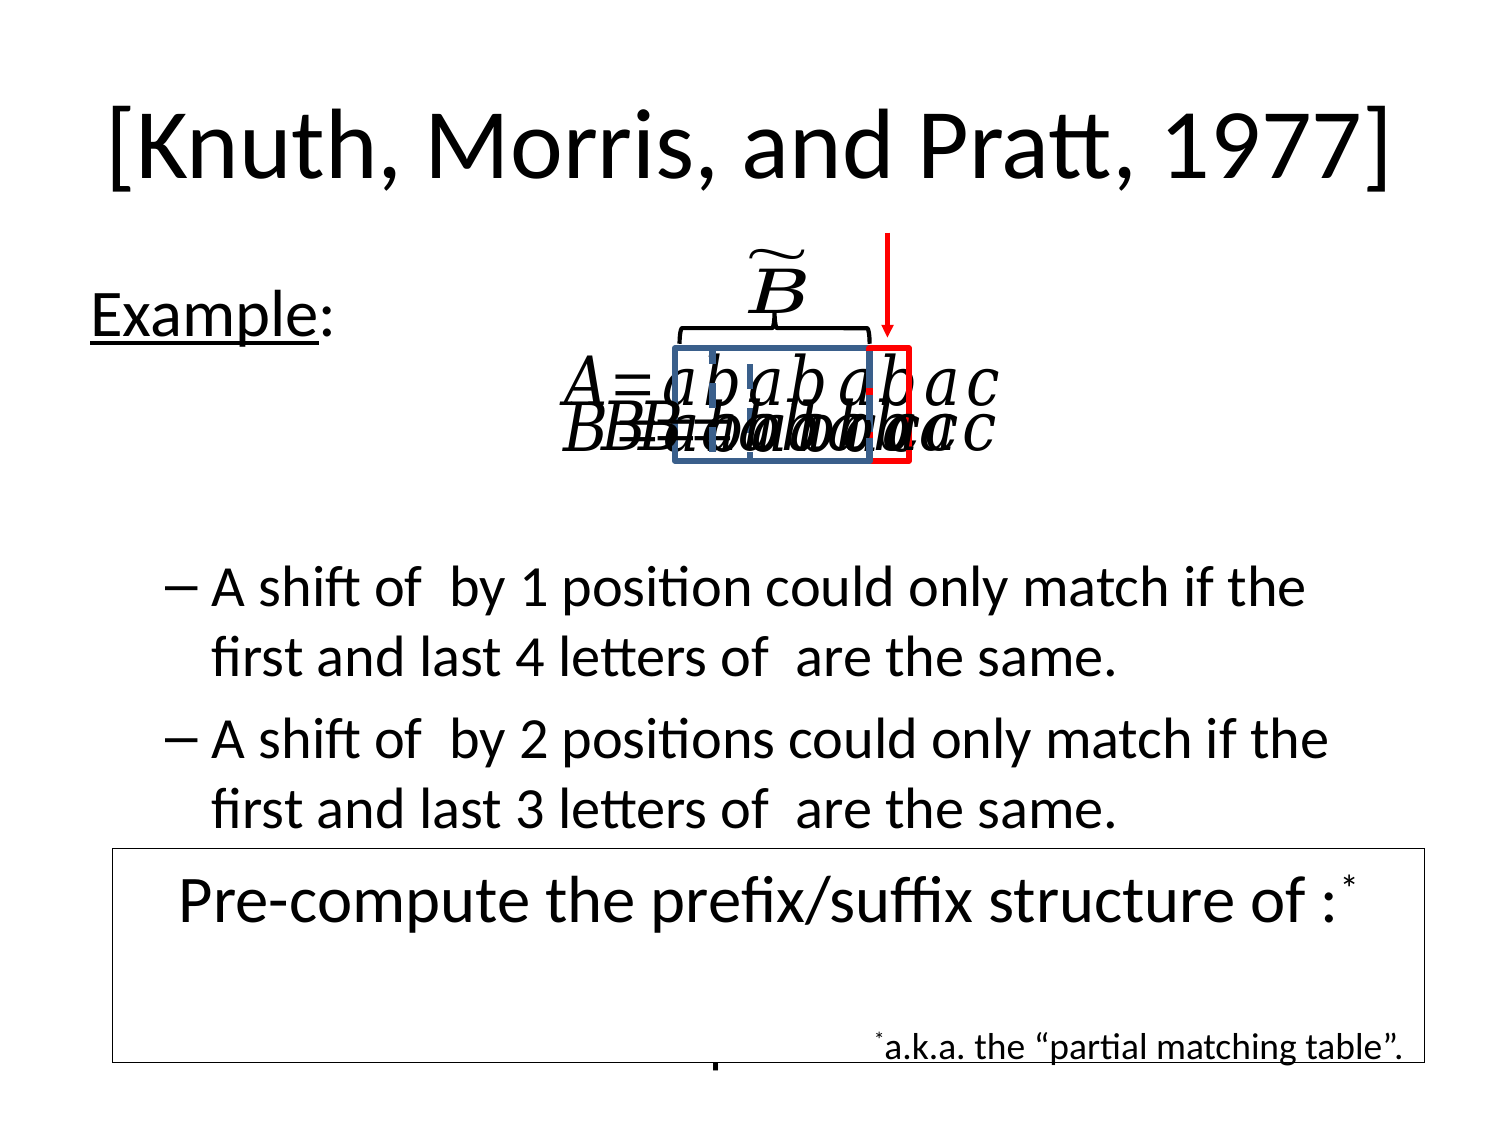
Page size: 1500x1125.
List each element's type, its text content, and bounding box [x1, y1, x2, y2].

text_box [710, 346, 872, 463]
text_box [867, 346, 911, 463]
title [Knuth, Morris, and Pratt, 1977] [75, 45, 1425, 233]
text_box [678, 313, 871, 344]
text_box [112, 848, 1427, 1076]
text_box [673, 346, 716, 463]
